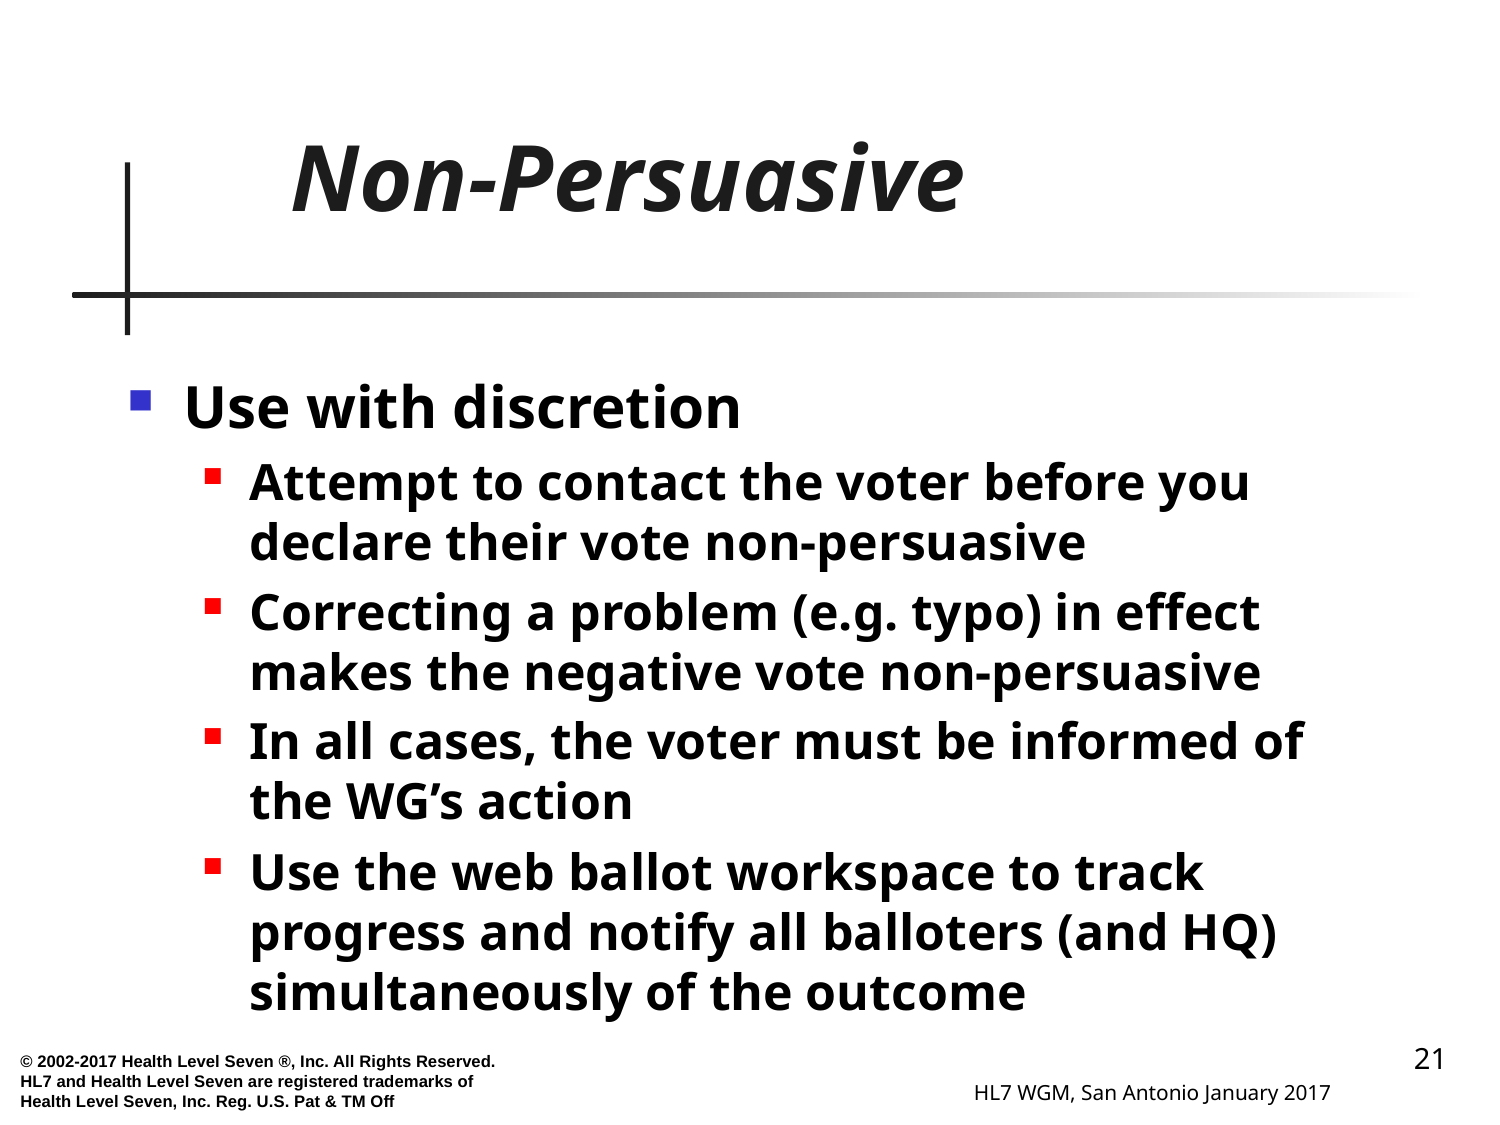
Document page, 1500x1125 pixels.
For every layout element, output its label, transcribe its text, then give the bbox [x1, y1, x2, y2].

title Non-Persuasive [274, 101, 1468, 238]
slide_number 21 [1149, 1012, 1463, 1088]
list Use with discretion Attempt to contact the voter before you declare their vote non-persuasive Correcting a problem (e.g. typo) in effect makes the negative vote non-persuasive In all cases, the voter must be informed of the WG’s action Use the web ballot workspace to track progress and notify all balloters (and HQ) simultaneously of the outcome [112, 362, 1388, 1038]
